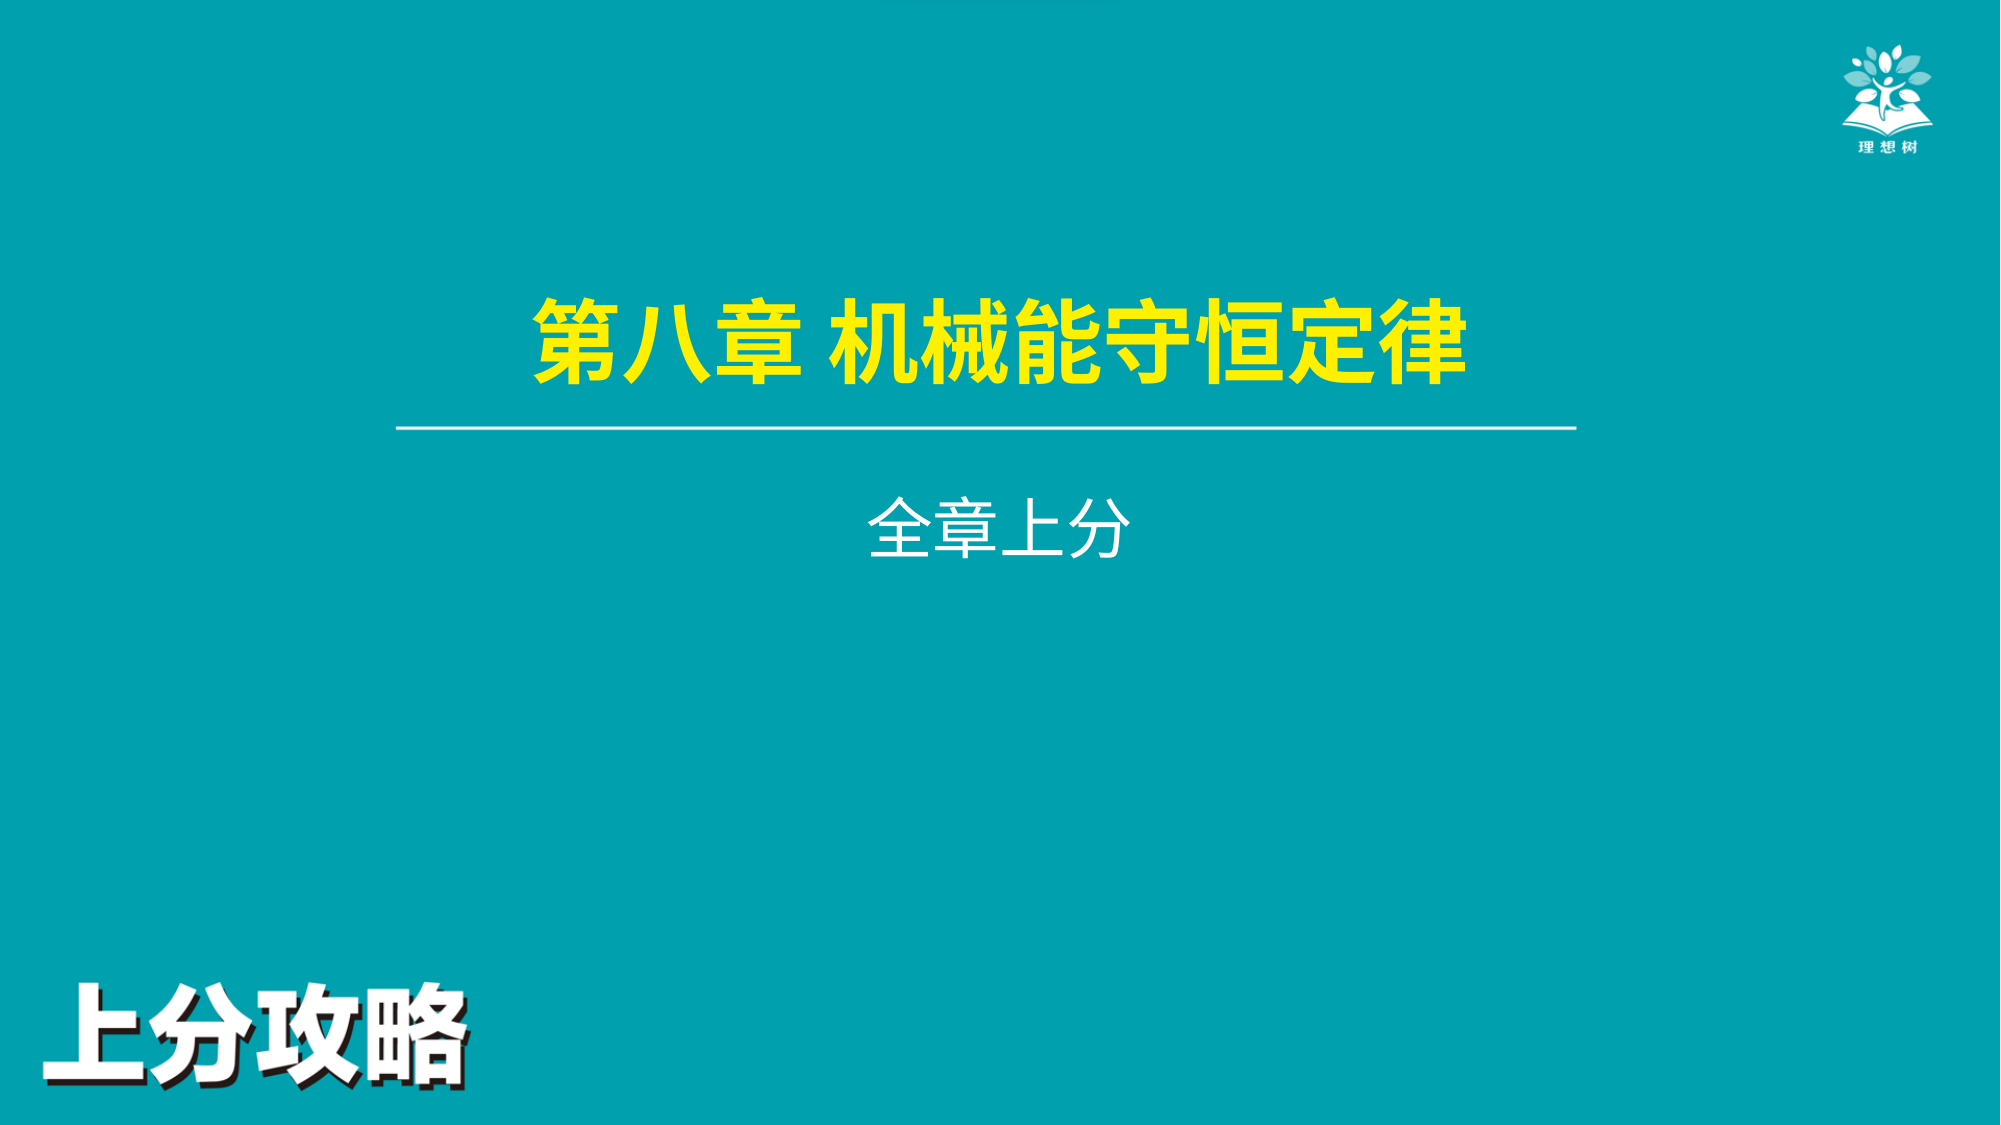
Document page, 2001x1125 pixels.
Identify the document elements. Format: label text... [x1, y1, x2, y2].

picture [0, 0, 2000, 265]
text_box 第八章 机械能守恒定律 [0, 265, 2000, 413]
picture [0, 579, 2000, 1125]
text_box 全章上分 [0, 472, 2000, 579]
picture [0, 413, 2000, 472]
